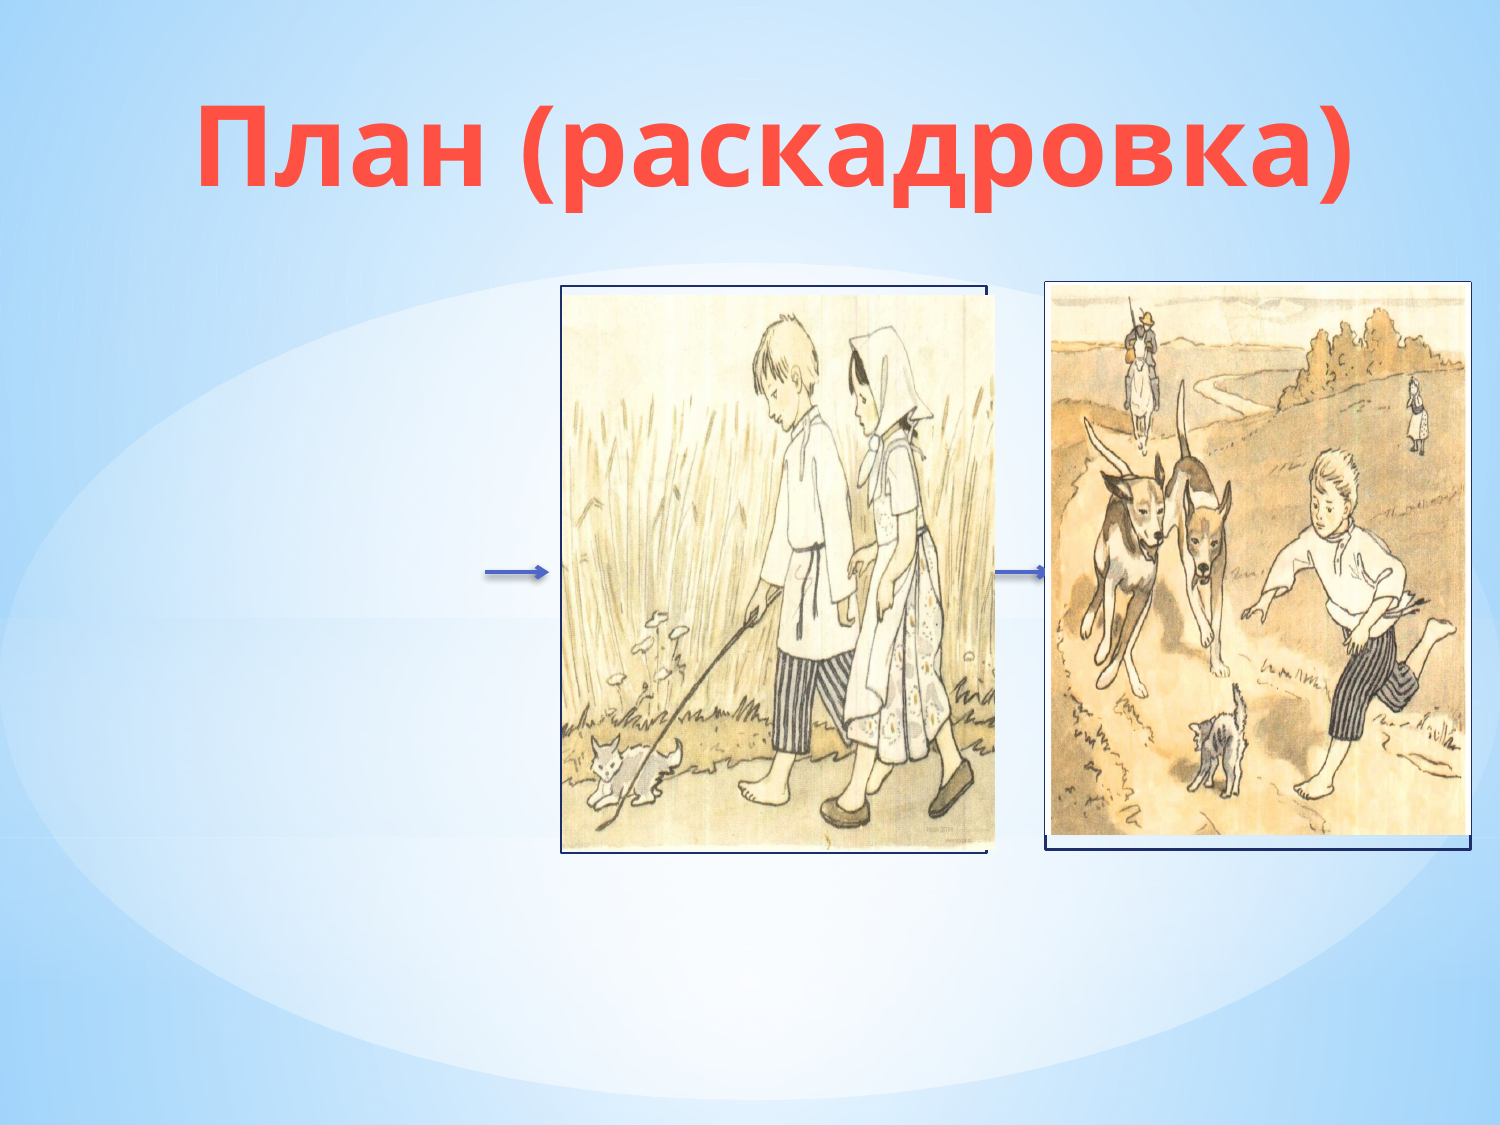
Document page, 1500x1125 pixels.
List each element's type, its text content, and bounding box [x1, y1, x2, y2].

picture [1045, 282, 1471, 835]
text_box [560, 285, 988, 294]
picture [562, 295, 995, 850]
text_box План (раскадровка) [176, 66, 1371, 217]
text_box [1044, 840, 1472, 851]
